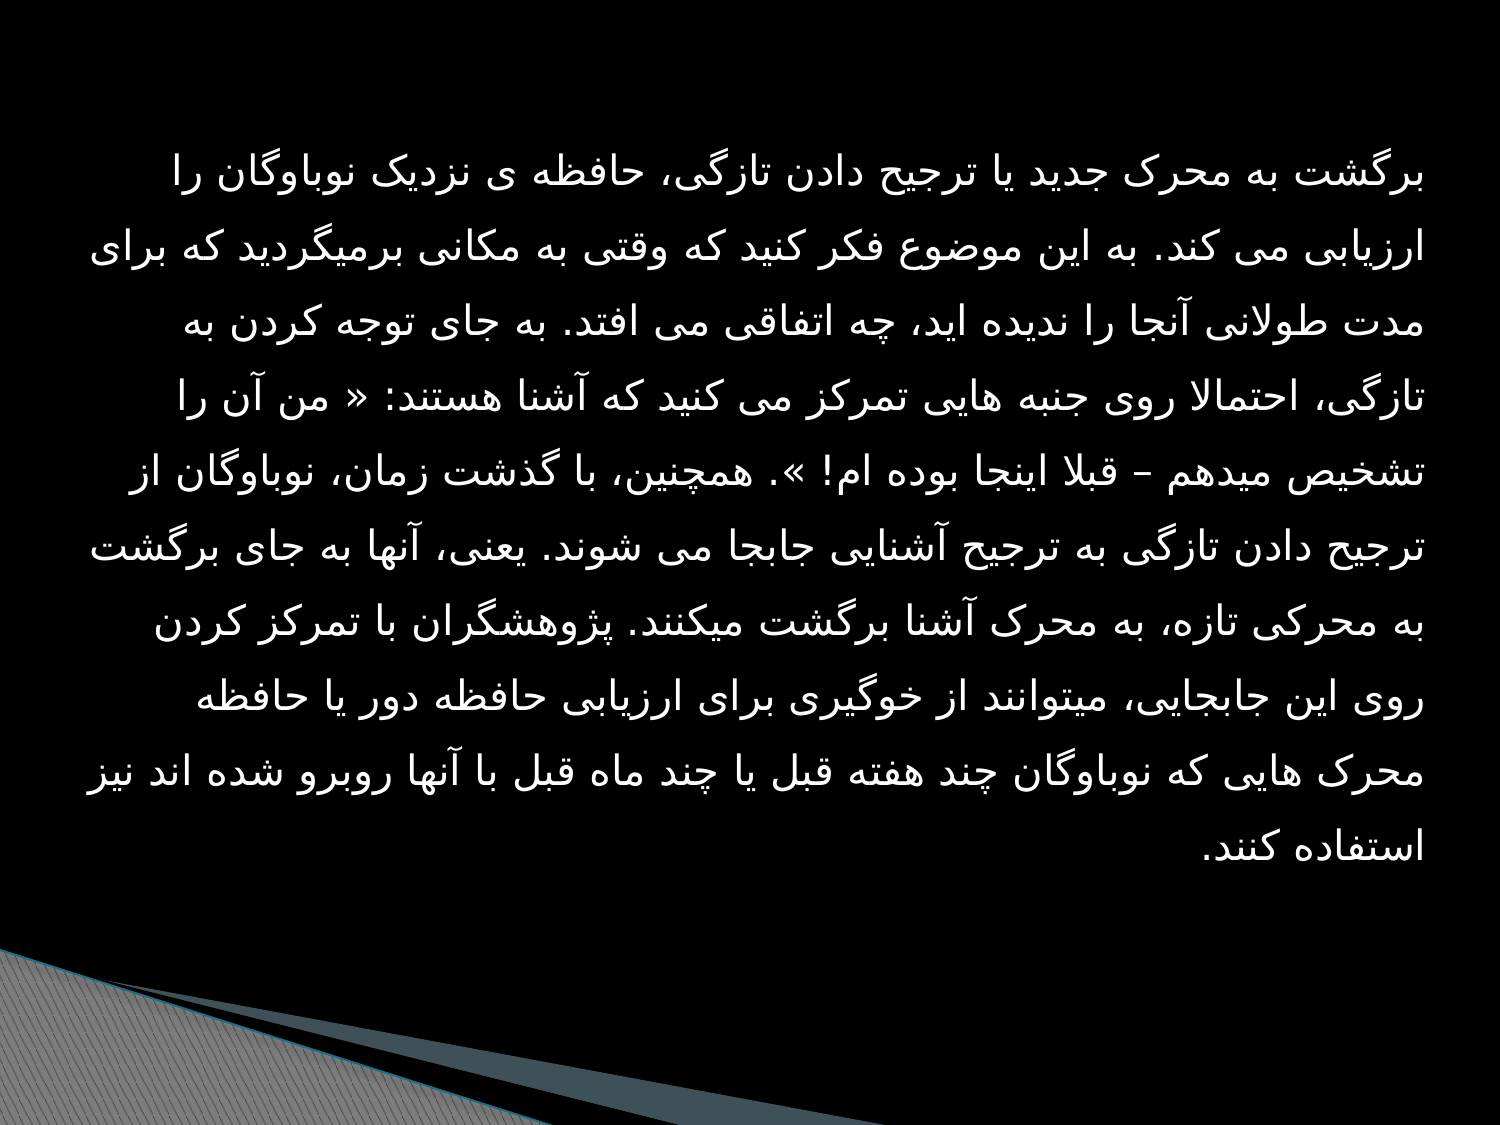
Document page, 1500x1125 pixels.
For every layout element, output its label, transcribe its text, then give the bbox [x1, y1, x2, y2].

picture [0, 952, 543, 1125]
text_box برگشت به محرک جدید یا ترجیح دادن تازگی، حافظه ی نزدیک نوباوگان را ارزیابی می کند. به این موضوع فکر کنید که وقتی به مکانی برمیگردید که برای مدت طولانی آنجا را ندیده اید، چه اتفاقی می افتد. به جای توجه کردن به تازگی، احتمالا روی جنبه هایی تمرکز می کنید که آشنا هستند: « من آن را تشخیص میدهم – قبلا اینجا بوده ام! ». همچنین، با گذشت زمان، نوباوگان از ترجیح دادن تازگی به ترجیح آشنایی جابجا می شوند. یعنی، آنها به جای برگشت به محرکی تازه، به محرک آشنا برگشت میکنند. پژوهشگران با تمرکز کردن روی این جابجایی، میتوانند از خوگیری برای ارزیابی حافظه دور یا حافظه محرک هایی که نوباوگان چند هفته قبل یا چند ماه قبل با آنها روبرو شده اند نیز استفاده کنند. [70, 111, 1442, 877]
